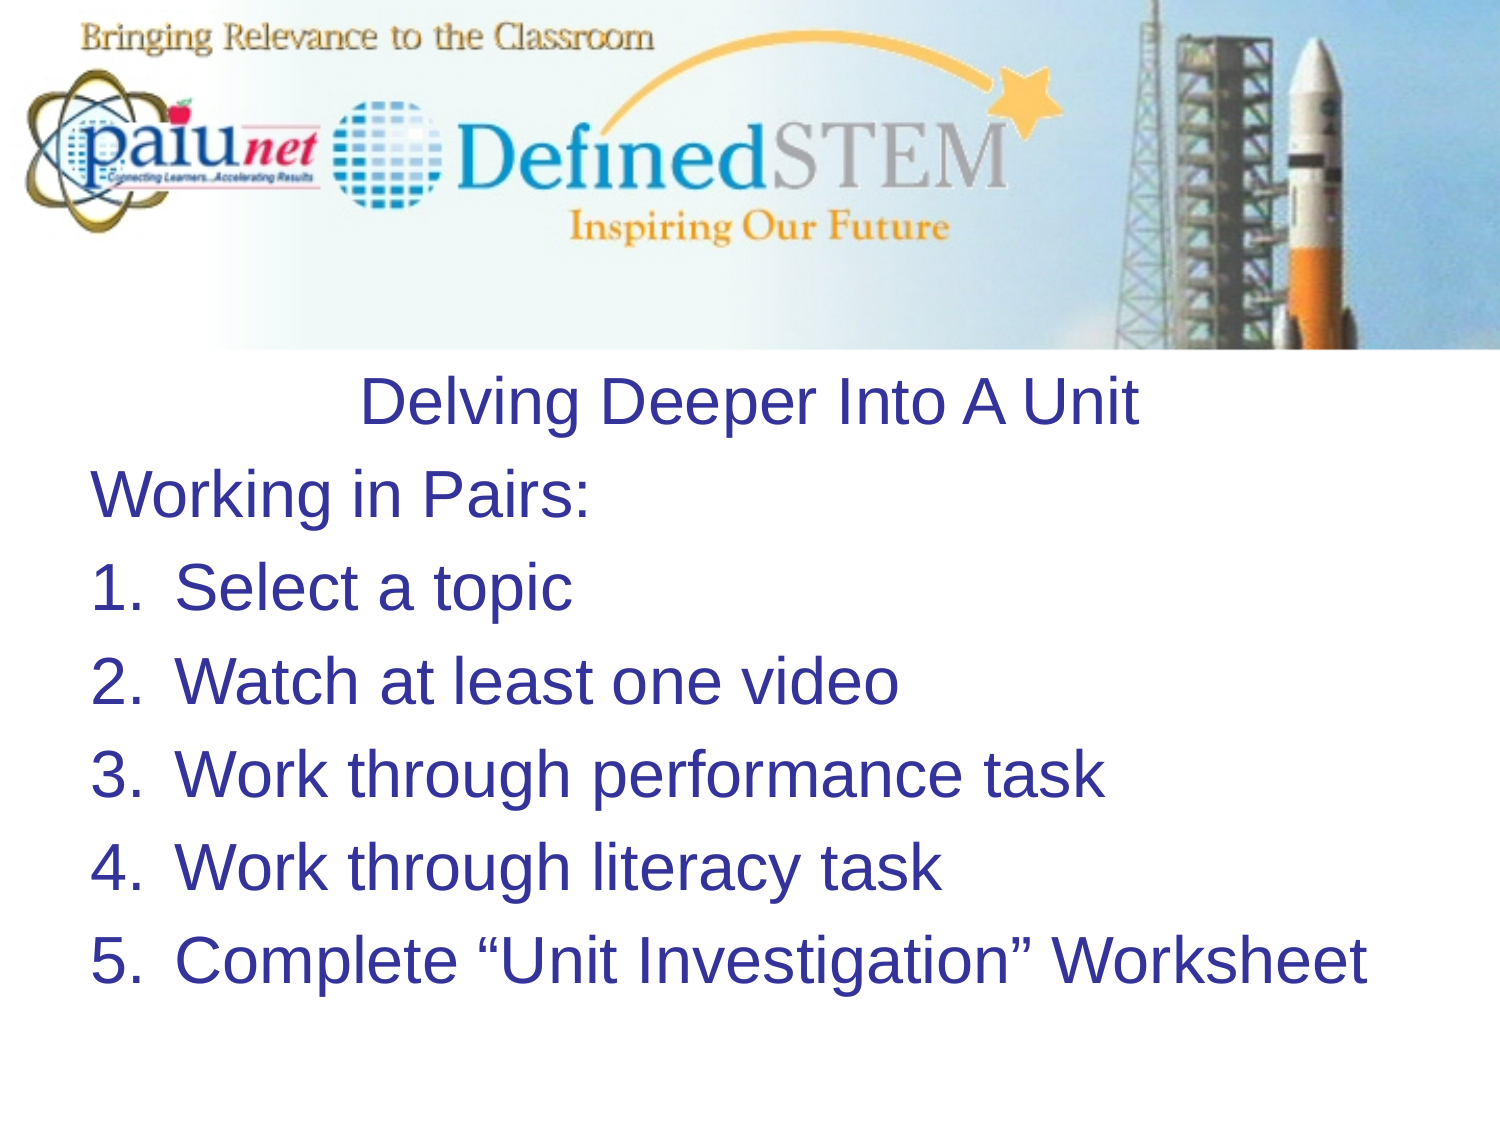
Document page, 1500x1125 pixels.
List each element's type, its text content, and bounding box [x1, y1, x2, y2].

list Delving Deeper Into A Unit Working in Pairs: Select a topic Watch at least one video Work through performance task Work through literacy task Complete “Unit Investigation” Worksheet [74, 349, 1426, 1006]
picture [0, 0, 1500, 365]
